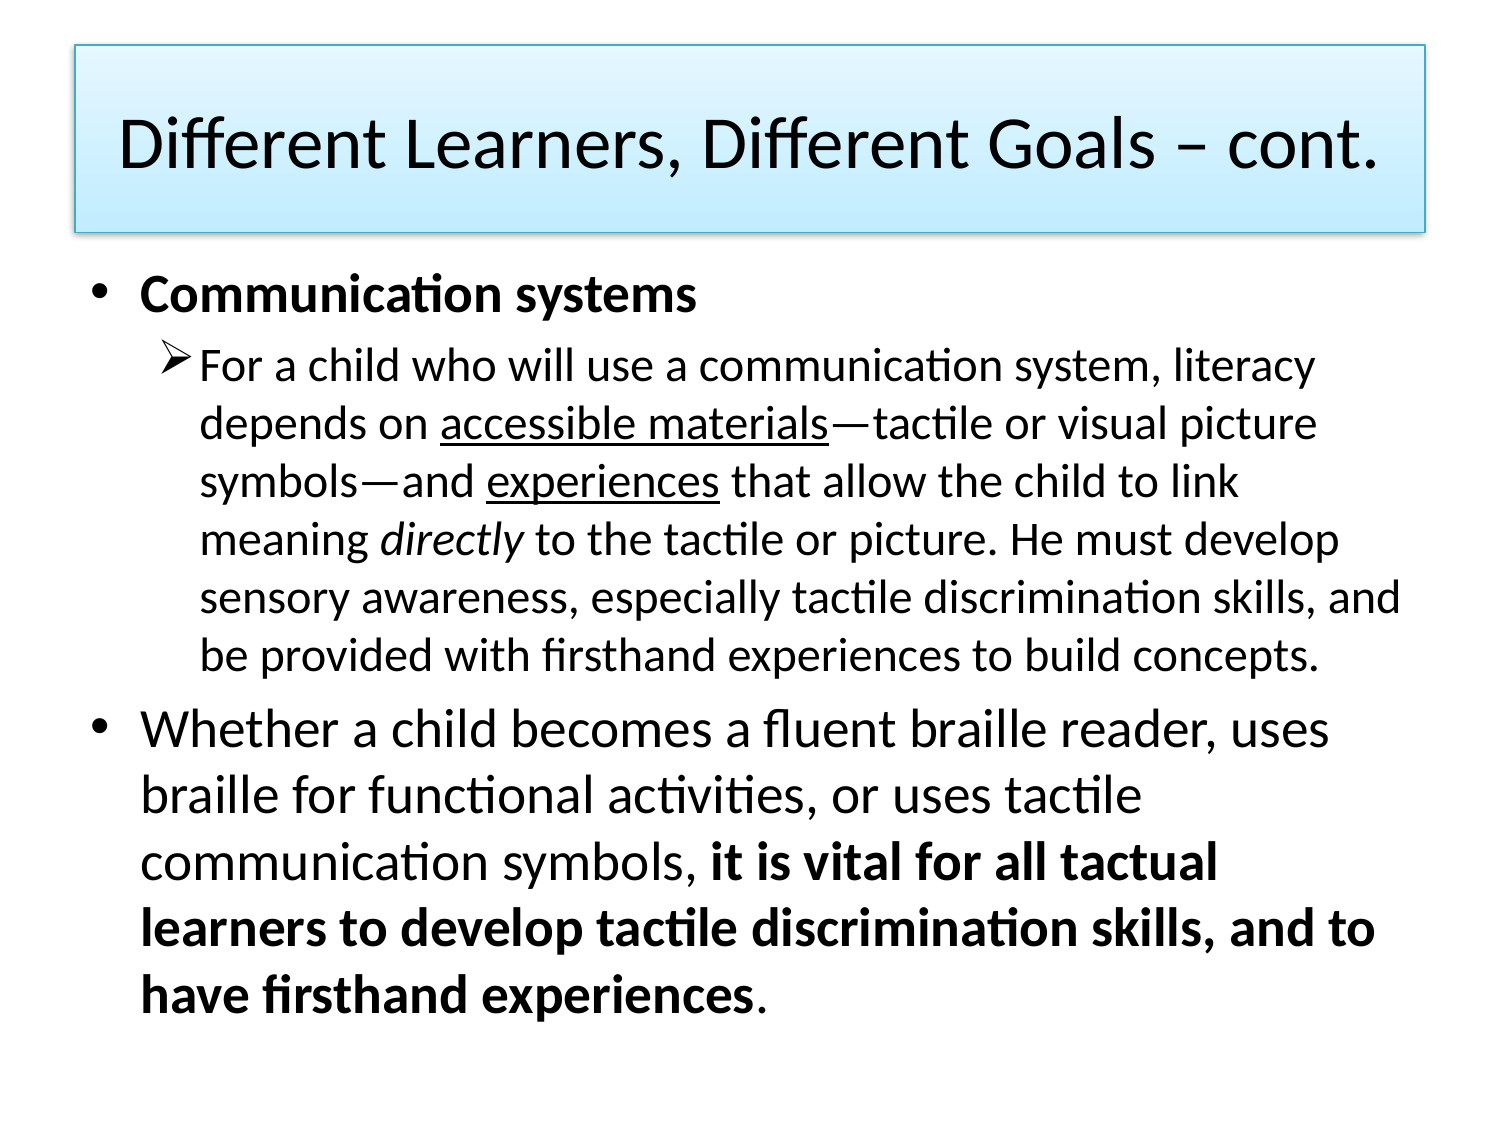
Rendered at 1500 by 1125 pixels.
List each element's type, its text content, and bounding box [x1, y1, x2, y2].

text_box [74, 412, 1438, 1088]
title Different Learners, Different Goals – cont. [74, 44, 1426, 233]
list Communication systems For a child who will use a communication system, literacy depends on accessible materials—tactile or visual picture symbols—and experiences that allow the child to link meaning directly to the tactile or picture. He must develop sensory awareness, especially tactile discrimination skills, and be provided with firsthand experiences to build concepts. Whether a child becomes a fluent braille reader, uses braille for functional activities, or uses tactile communication symbols, it is vital for all tactual learners to develop tactile discrimination skills, and to have firsthand experiences. [75, 249, 1425, 412]
